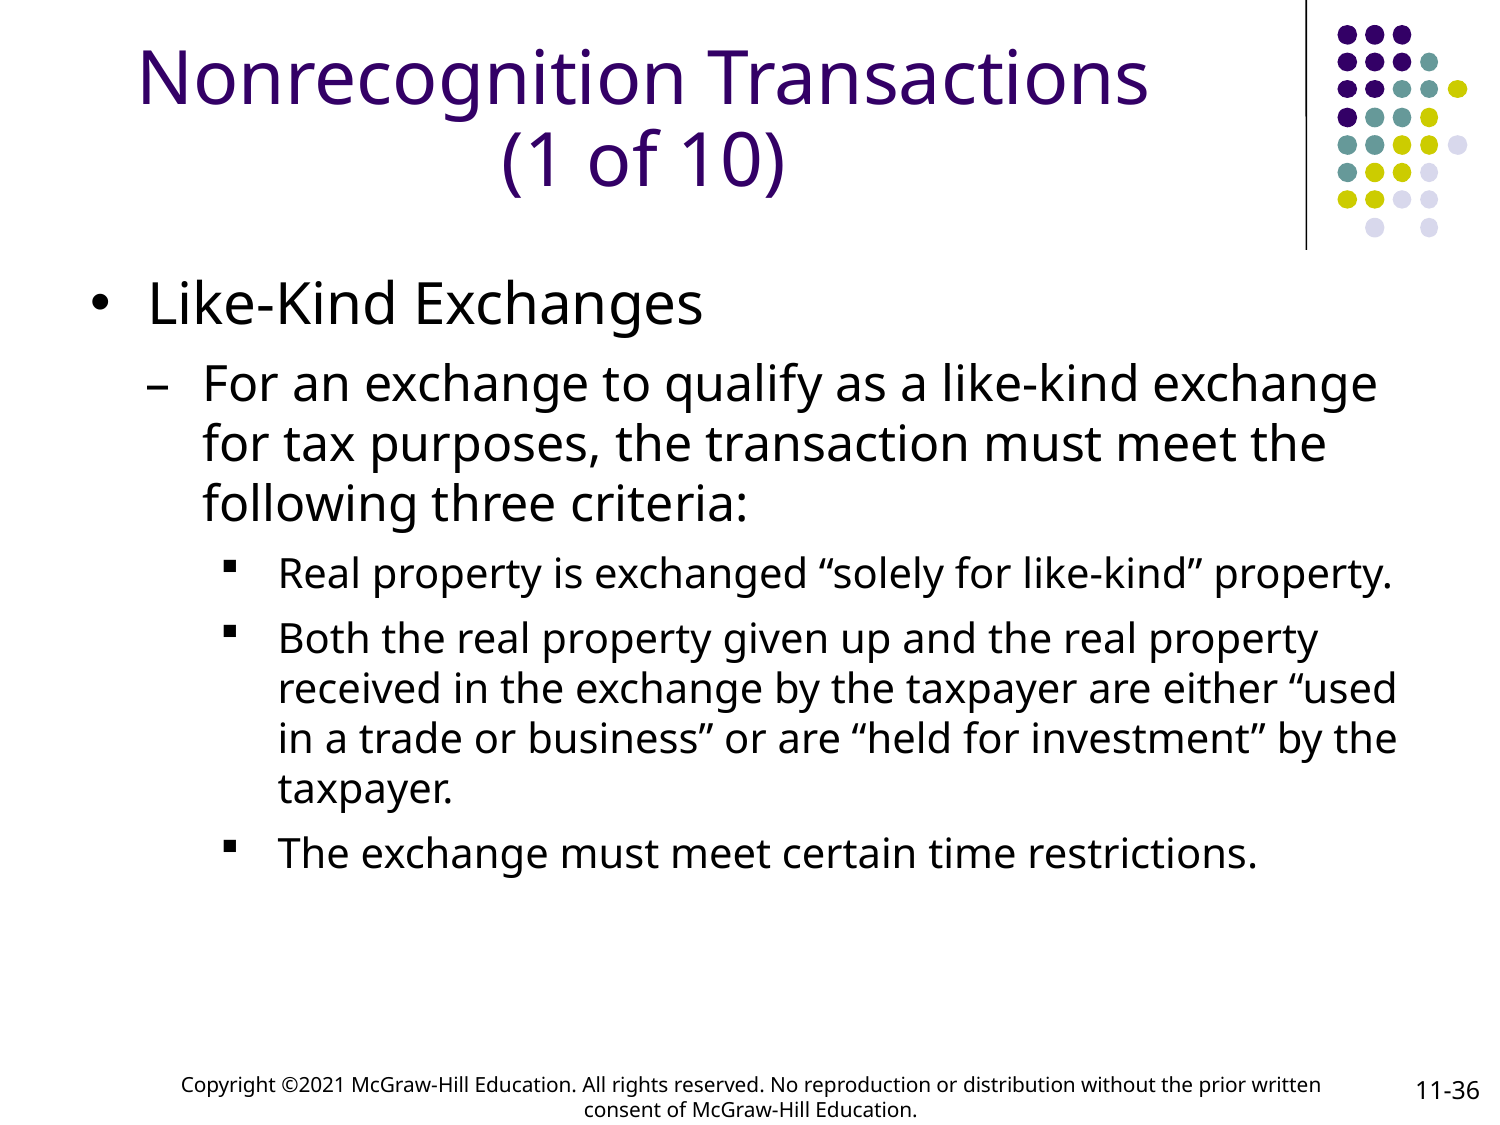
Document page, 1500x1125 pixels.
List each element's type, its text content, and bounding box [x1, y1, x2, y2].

title Nonrecognition Transactions (1 of 10) [32, 8, 1275, 234]
slide_number 11-36 [1345, 1061, 1496, 1122]
list Like-Kind Exchanges For an exchange to qualify as a like-kind exchange for tax purposes, the transaction must meet the following three criteria: Real property is exchanged “solely for like-kind” property. Both the real property given up and the real property received in the exchange by the taxpayer are either “used in a trade or business” or are “held for investment” by the taxpayer. The exchange must meet certain time restrictions. [75, 259, 1425, 1062]
